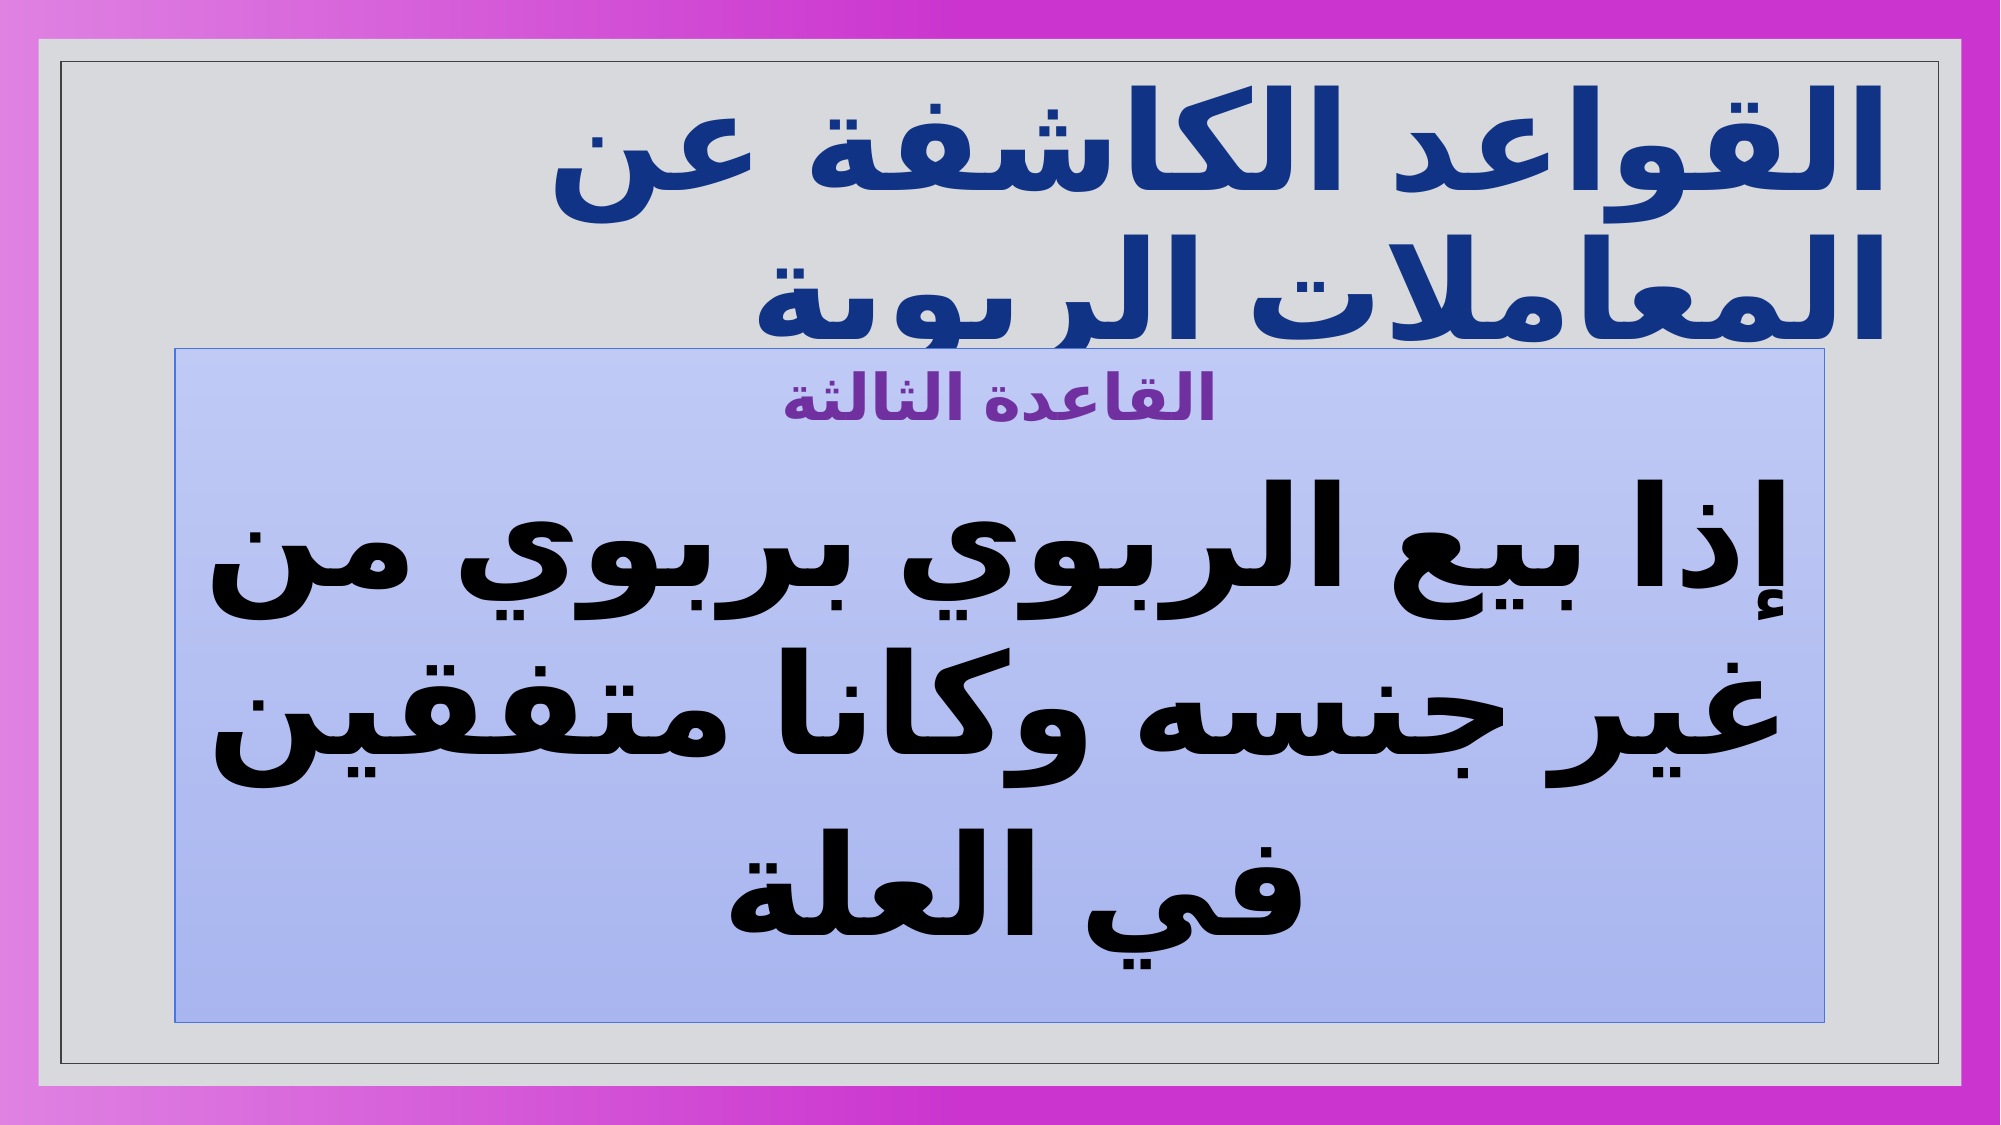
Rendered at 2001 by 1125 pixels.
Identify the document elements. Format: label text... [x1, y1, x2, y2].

title القواعد الكاشفة عن المعاملات الربوية [71, 92, 1910, 349]
list القاعدة الثالثة إذا بيع الربوي بربوي من غير جنسه وكانا متفقين في العلة [174, 348, 1825, 1023]
